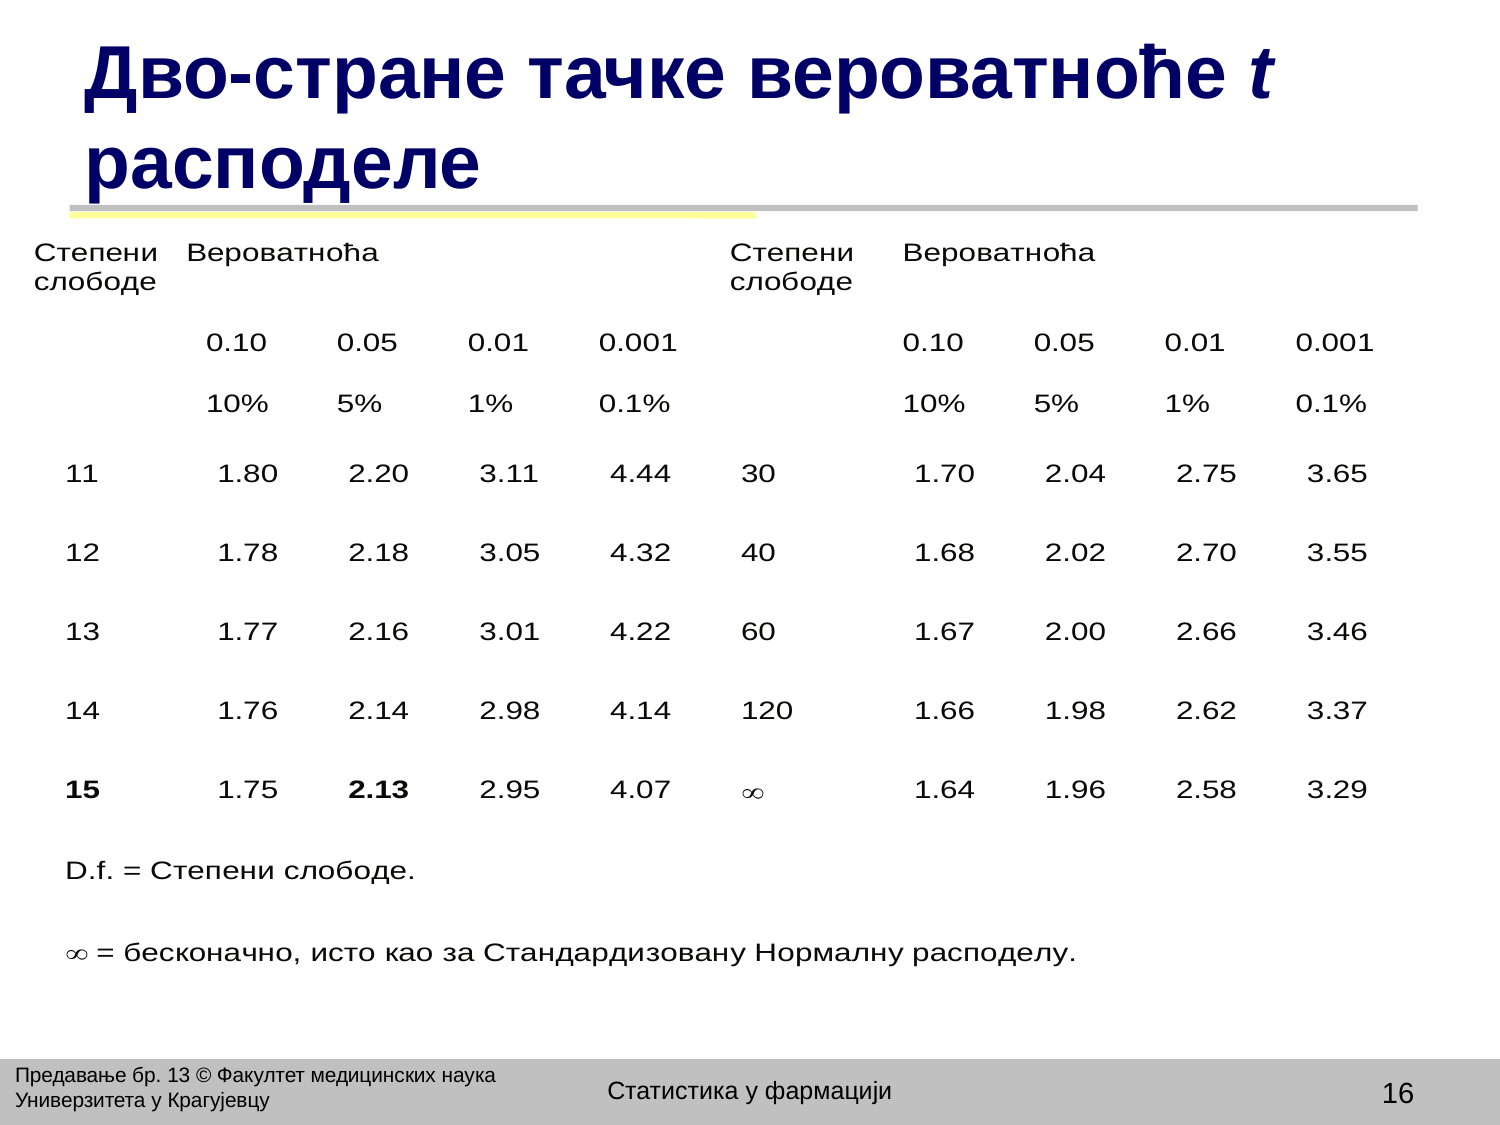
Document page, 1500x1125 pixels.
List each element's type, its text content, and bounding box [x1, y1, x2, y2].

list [0, 222, 1500, 1036]
footer Статистика у фармацији [512, 1066, 988, 1125]
slide_number Предавање бр. 13 © Факултет медицинских наука Универзитета у Крагујевцу [0, 1053, 614, 1108]
title Дво-стране тачке вероватноће t расподеле [69, 19, 1426, 208]
slide_number 16 [1079, 1066, 1430, 1125]
